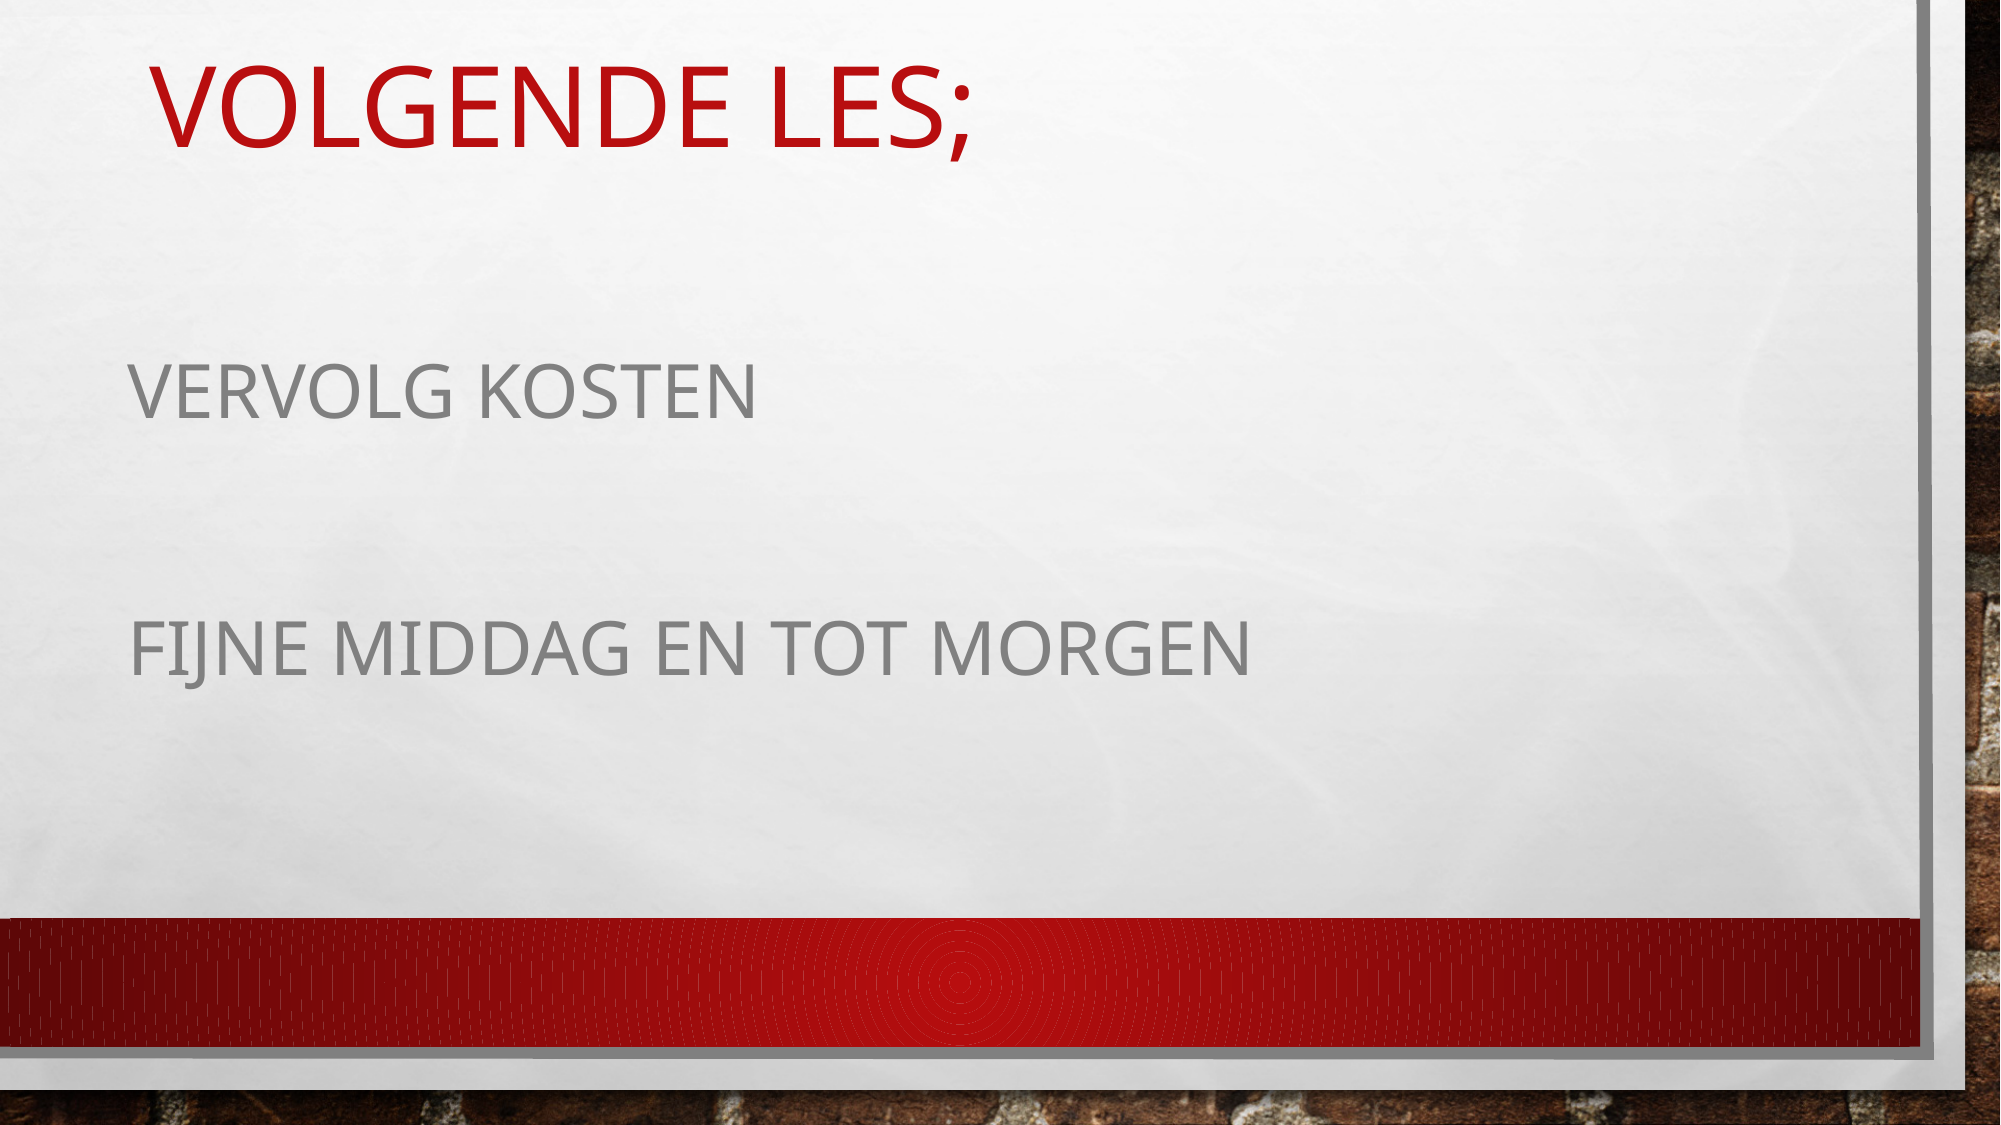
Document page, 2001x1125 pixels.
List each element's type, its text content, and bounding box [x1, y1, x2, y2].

title VOLGENDE Les; [134, 0, 1840, 180]
picture [0, 0, 2000, 1125]
list Vervolg kosten FIJNE MIDDAG EN TOT MORGEN [112, 166, 1818, 883]
